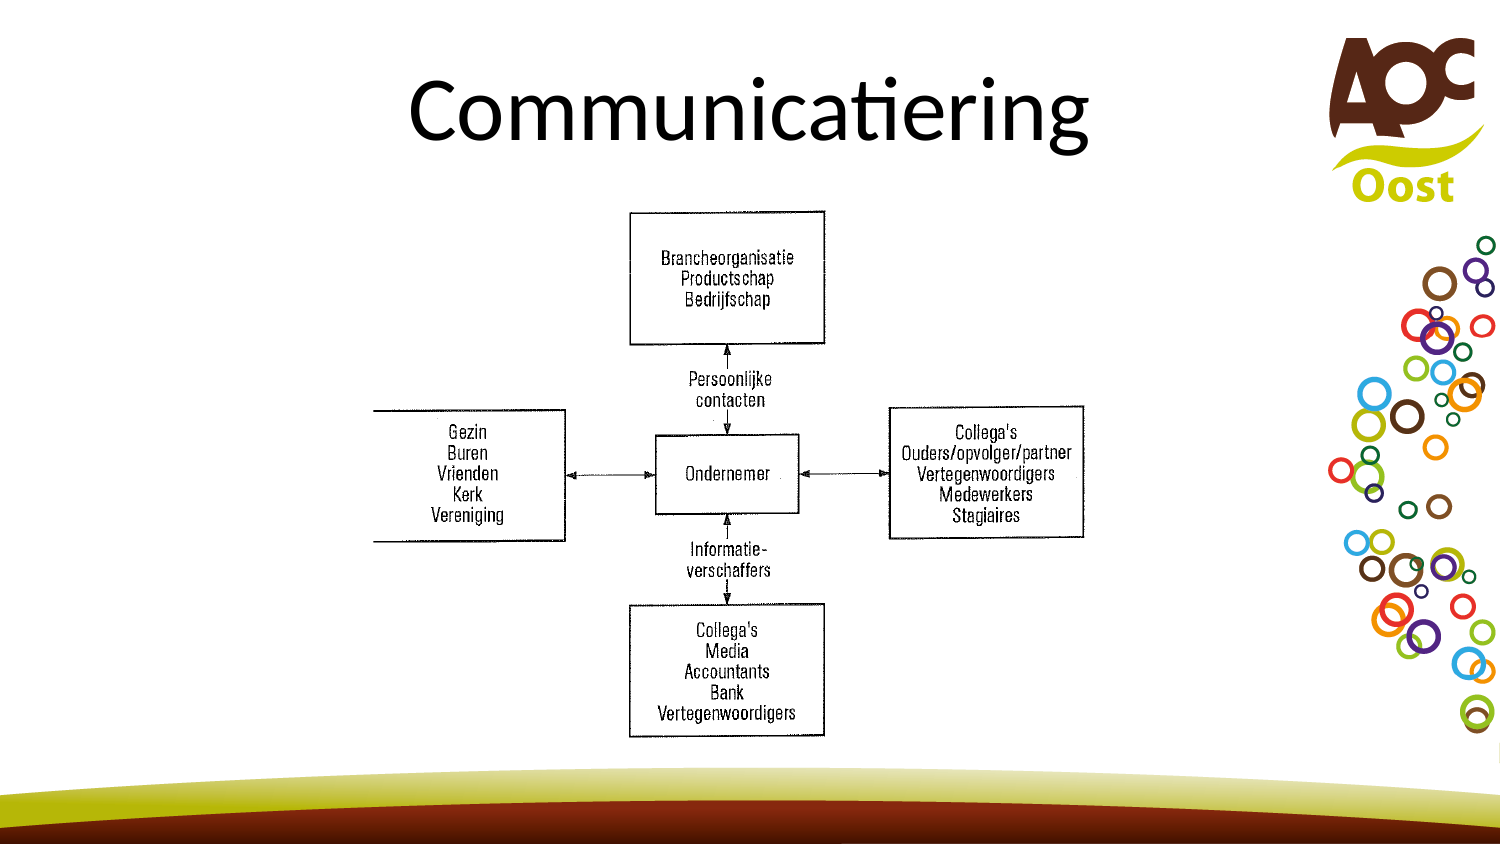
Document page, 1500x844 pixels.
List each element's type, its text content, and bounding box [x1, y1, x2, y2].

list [373, 196, 1127, 754]
picture [0, 0, 1500, 844]
title Communicatiering [75, 33, 1425, 175]
